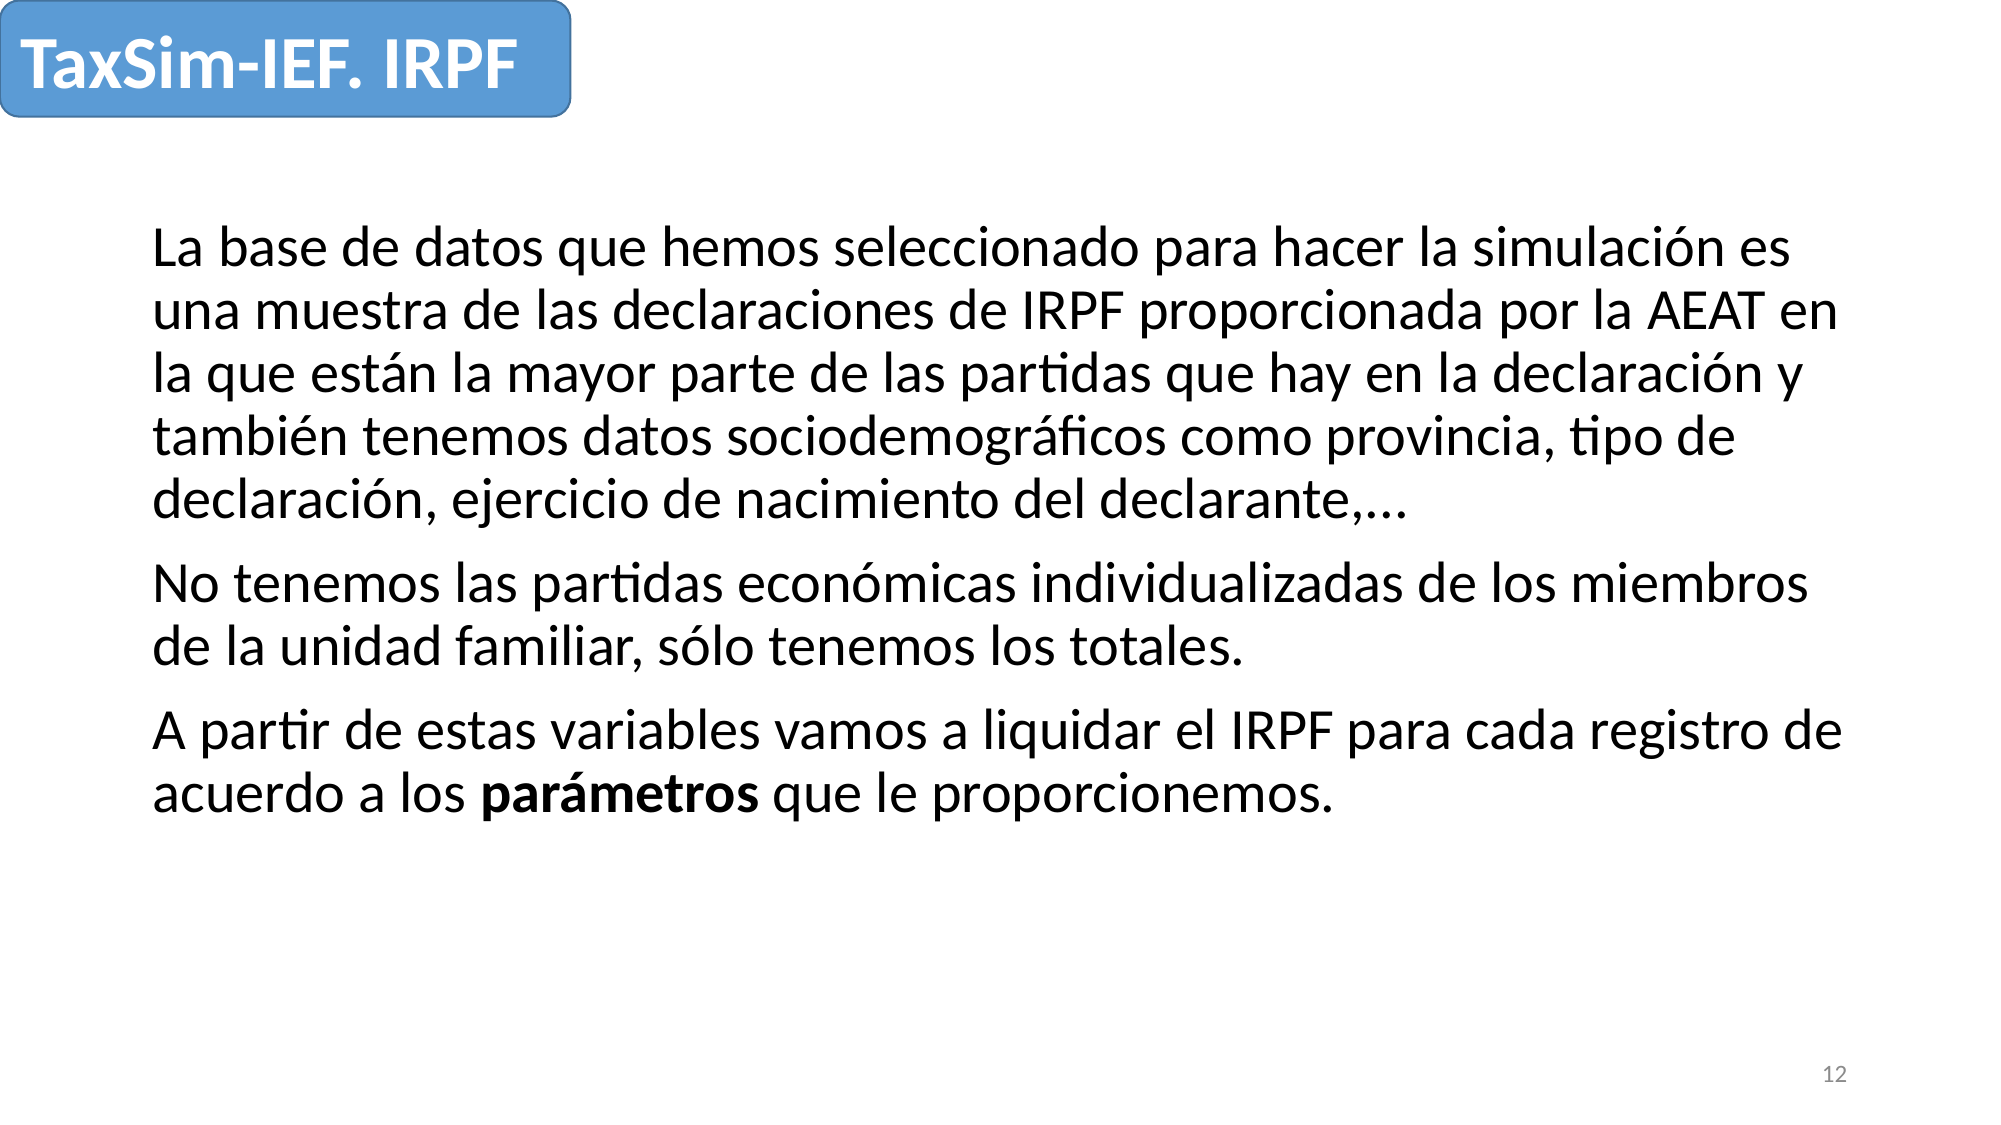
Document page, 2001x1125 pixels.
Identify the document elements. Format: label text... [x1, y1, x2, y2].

slide_number 12 [1412, 1042, 1863, 1103]
text_box TaxSim-IEF. IRPF [0, 0, 572, 118]
list La base de datos que hemos seleccionado para hacer la simulación es una muestra de las declaraciones de IRPF proporcionada por la AEAT en la que están la mayor parte de las partidas que hay en la declaración y también tenemos datos sociodemográficos como provincia, tipo de declaración, ejercicio de nacimiento del declarante,... No tenemos las partidas económicas individualizadas de los miembros de la unidad familiar, sólo tenemos los totales. A partir de estas variables vamos a liquidar el IRPF para cada registro de acuerdo a los parámetros que le proporcionemos. [137, 208, 1863, 915]
